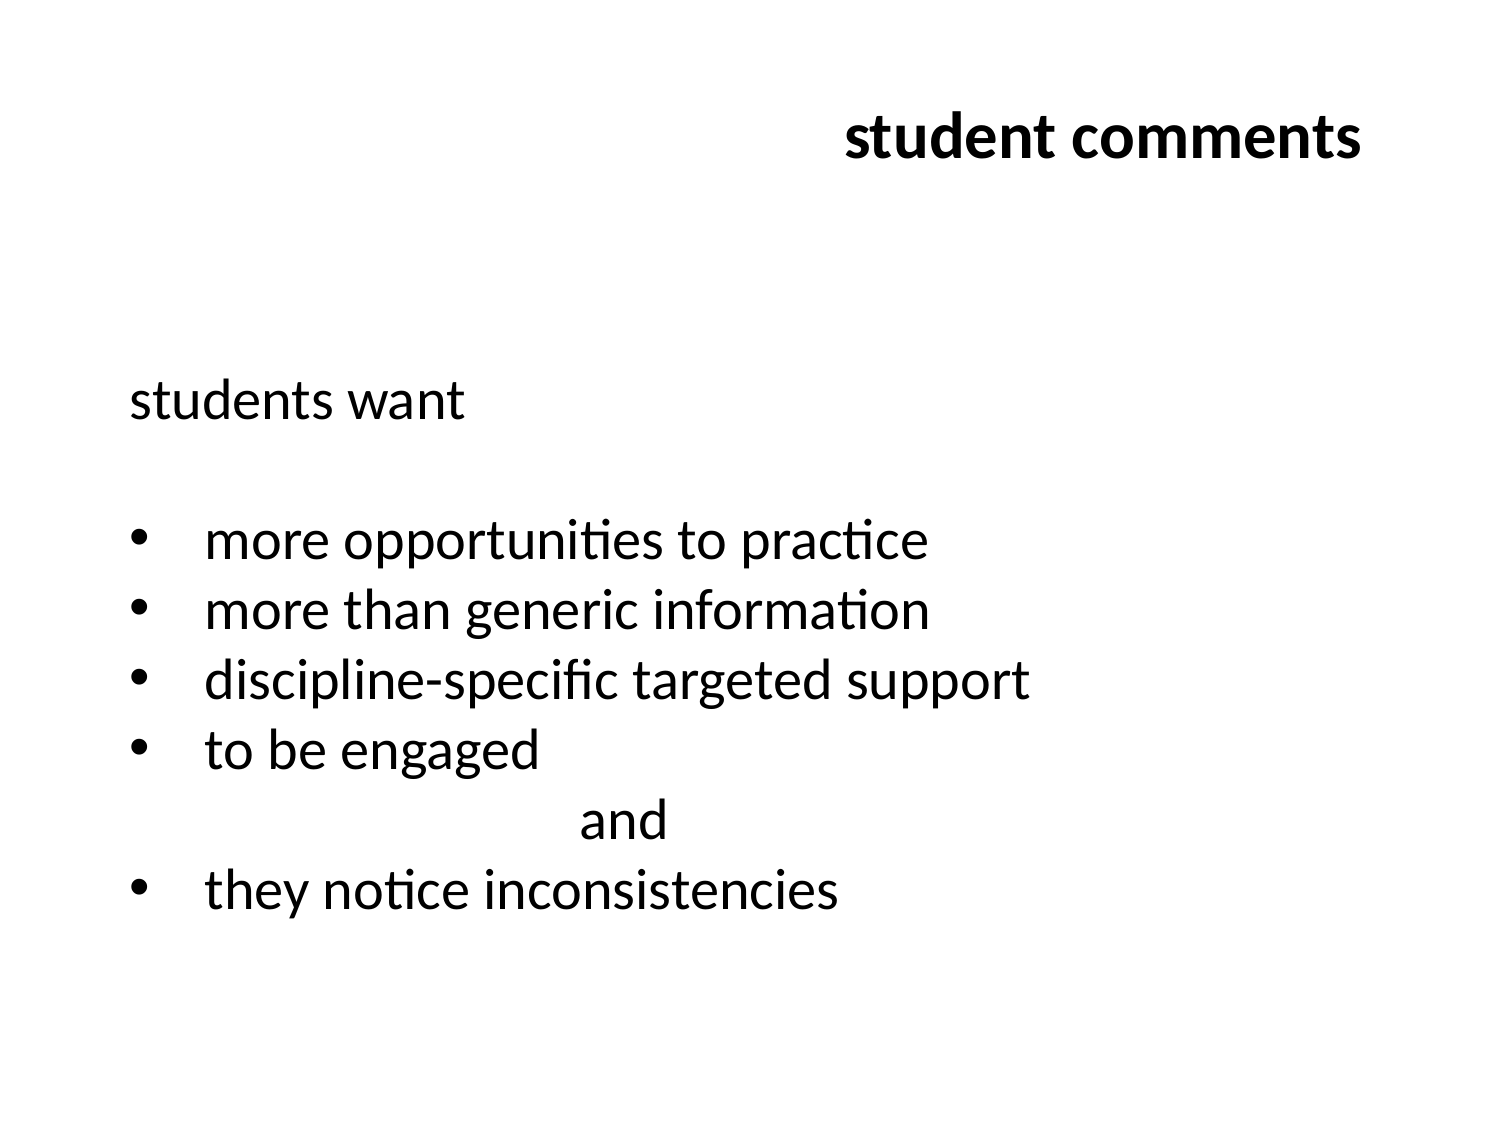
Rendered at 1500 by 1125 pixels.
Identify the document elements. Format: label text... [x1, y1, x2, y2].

text_box student comments [829, 84, 1378, 180]
text_box students want more opportunities to practice more than generic information discipline-specific targeted support to be engaged and they notice inconsistencies [115, 103, 1431, 1125]
